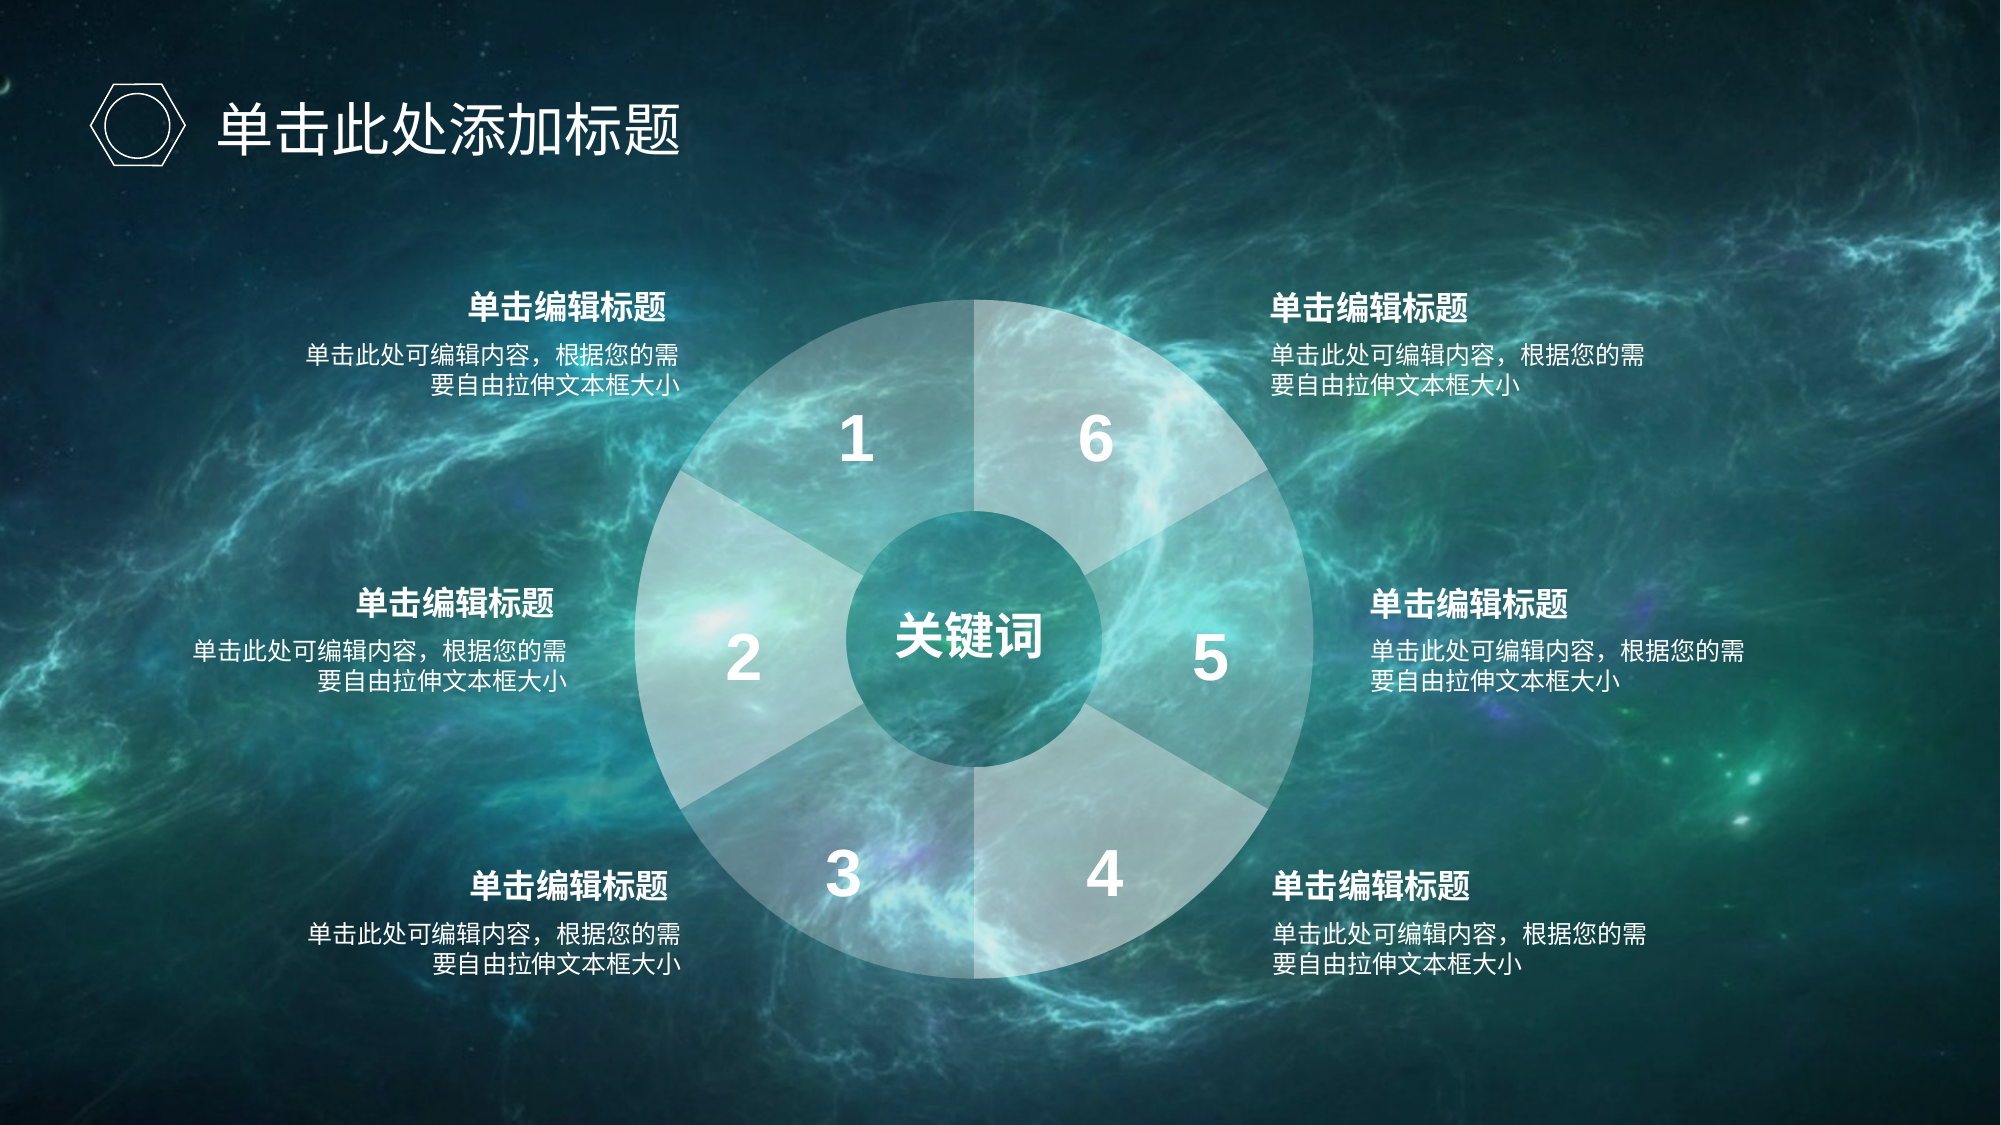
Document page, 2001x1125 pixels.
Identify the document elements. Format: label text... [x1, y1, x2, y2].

text_box 单击编辑标题 [355, 582, 568, 623]
text_box 单击编辑标题 [469, 865, 682, 906]
text_box 3 [825, 829, 863, 910]
text_box [973, 298, 1269, 575]
text_box 单击此处可编辑内容，根据您的需要自由拉伸文本框大小 [1370, 635, 1754, 696]
text_box 单击编辑标题 [1369, 582, 1583, 623]
text_box 单击此处可编辑内容，根据您的需要自由拉伸文本框大小 [299, 918, 682, 979]
text_box [976, 701, 1270, 980]
text_box 单击此处可编辑内容，根据您的需要自由拉伸文本框大小 [1272, 918, 1656, 979]
text_box [679, 298, 973, 575]
text_box [633, 468, 866, 811]
text_box 6 [1077, 395, 1116, 476]
text_box 关键词 [884, 604, 1056, 665]
text_box 单击此处可编辑内容，根据您的需要自由拉伸文本框大小 [297, 339, 681, 400]
text_box 1 [837, 395, 875, 476]
text_box 4 [1086, 829, 1124, 910]
text_box 单击编辑标题 [467, 286, 681, 327]
text_box 单击此处可编辑内容，根据您的需要自由拉伸文本框大小 [1270, 339, 1654, 400]
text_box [90, 84, 186, 166]
text_box 5 [1192, 613, 1230, 694]
text_box [1083, 468, 1315, 808]
text_box 单击此处可编辑内容，根据您的需要自由拉伸文本框大小 [185, 635, 568, 696]
text_box 单击编辑标题 [1269, 286, 1483, 327]
text_box 单击编辑标题 [1271, 865, 1484, 906]
text_box 单击此处添加标题 [186, 93, 719, 164]
text_box [0, 0, 2000, 1125]
text_box 2 [725, 613, 763, 694]
text_box [680, 704, 976, 980]
